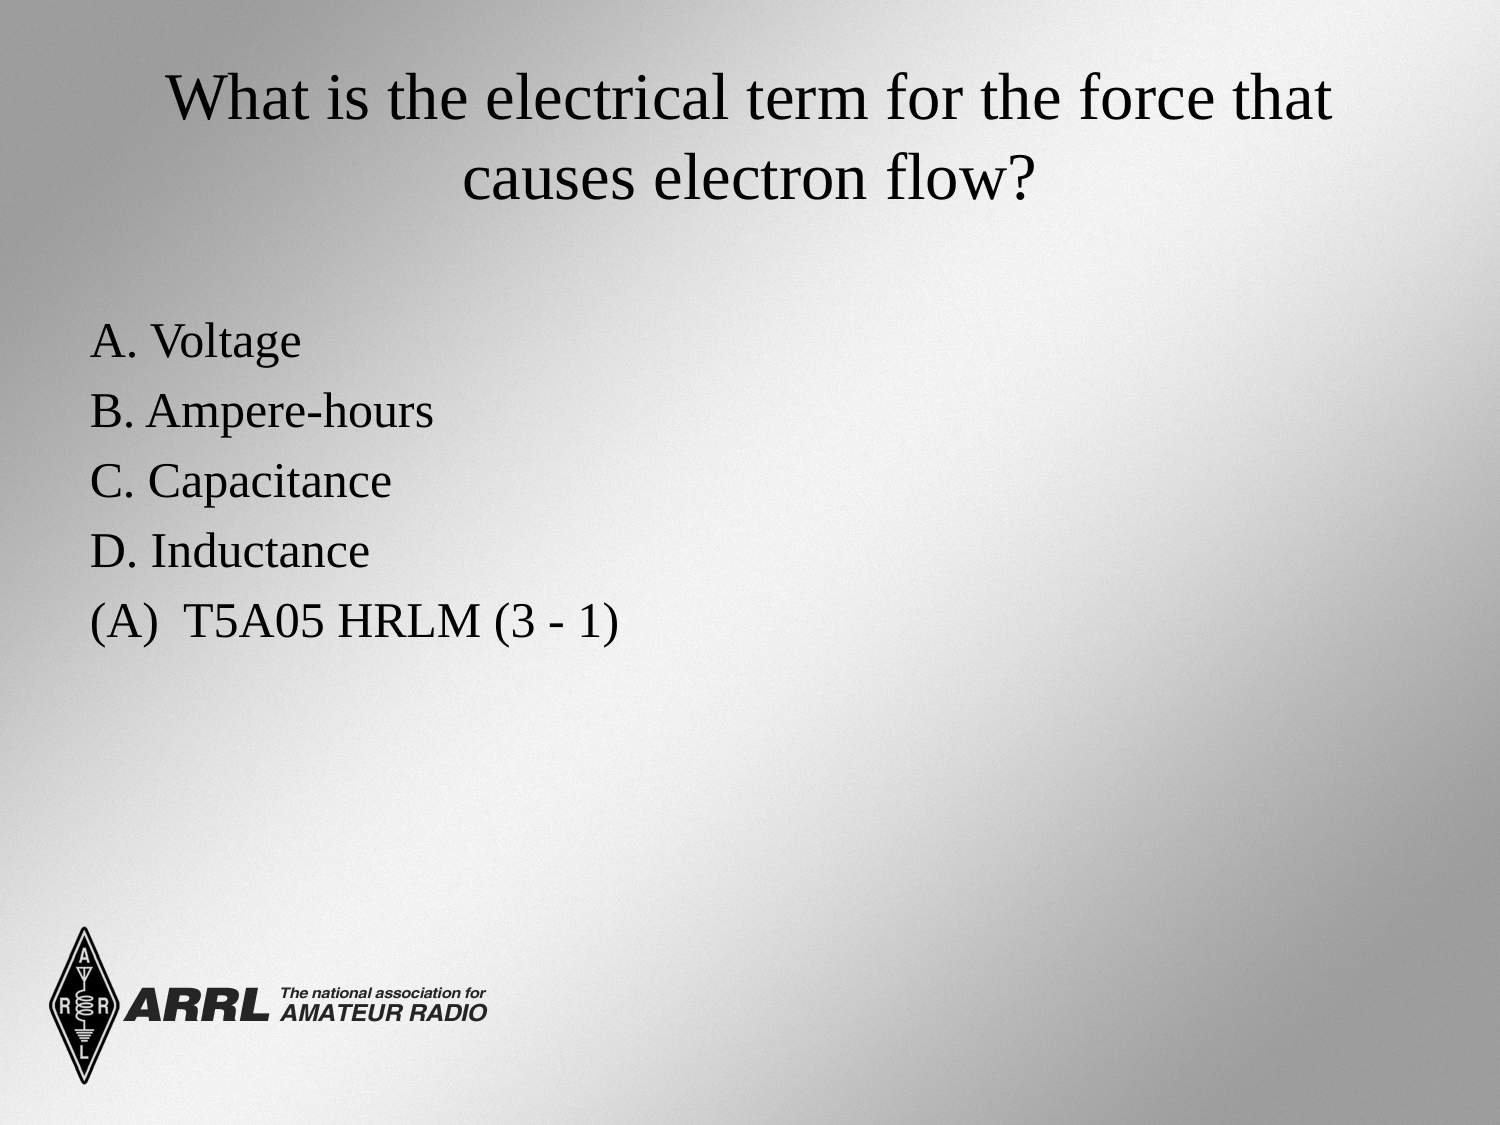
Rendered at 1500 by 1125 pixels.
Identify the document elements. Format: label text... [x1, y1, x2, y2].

picture [0, 0, 1500, 1125]
list A. Voltage B. Ampere-hours C. Capacitance D. Inductance (A) T5A05 HRLM (3 - 1) [75, 299, 1425, 1005]
title What is the electrical term for the force that causes electron flow? [75, 45, 1425, 233]
